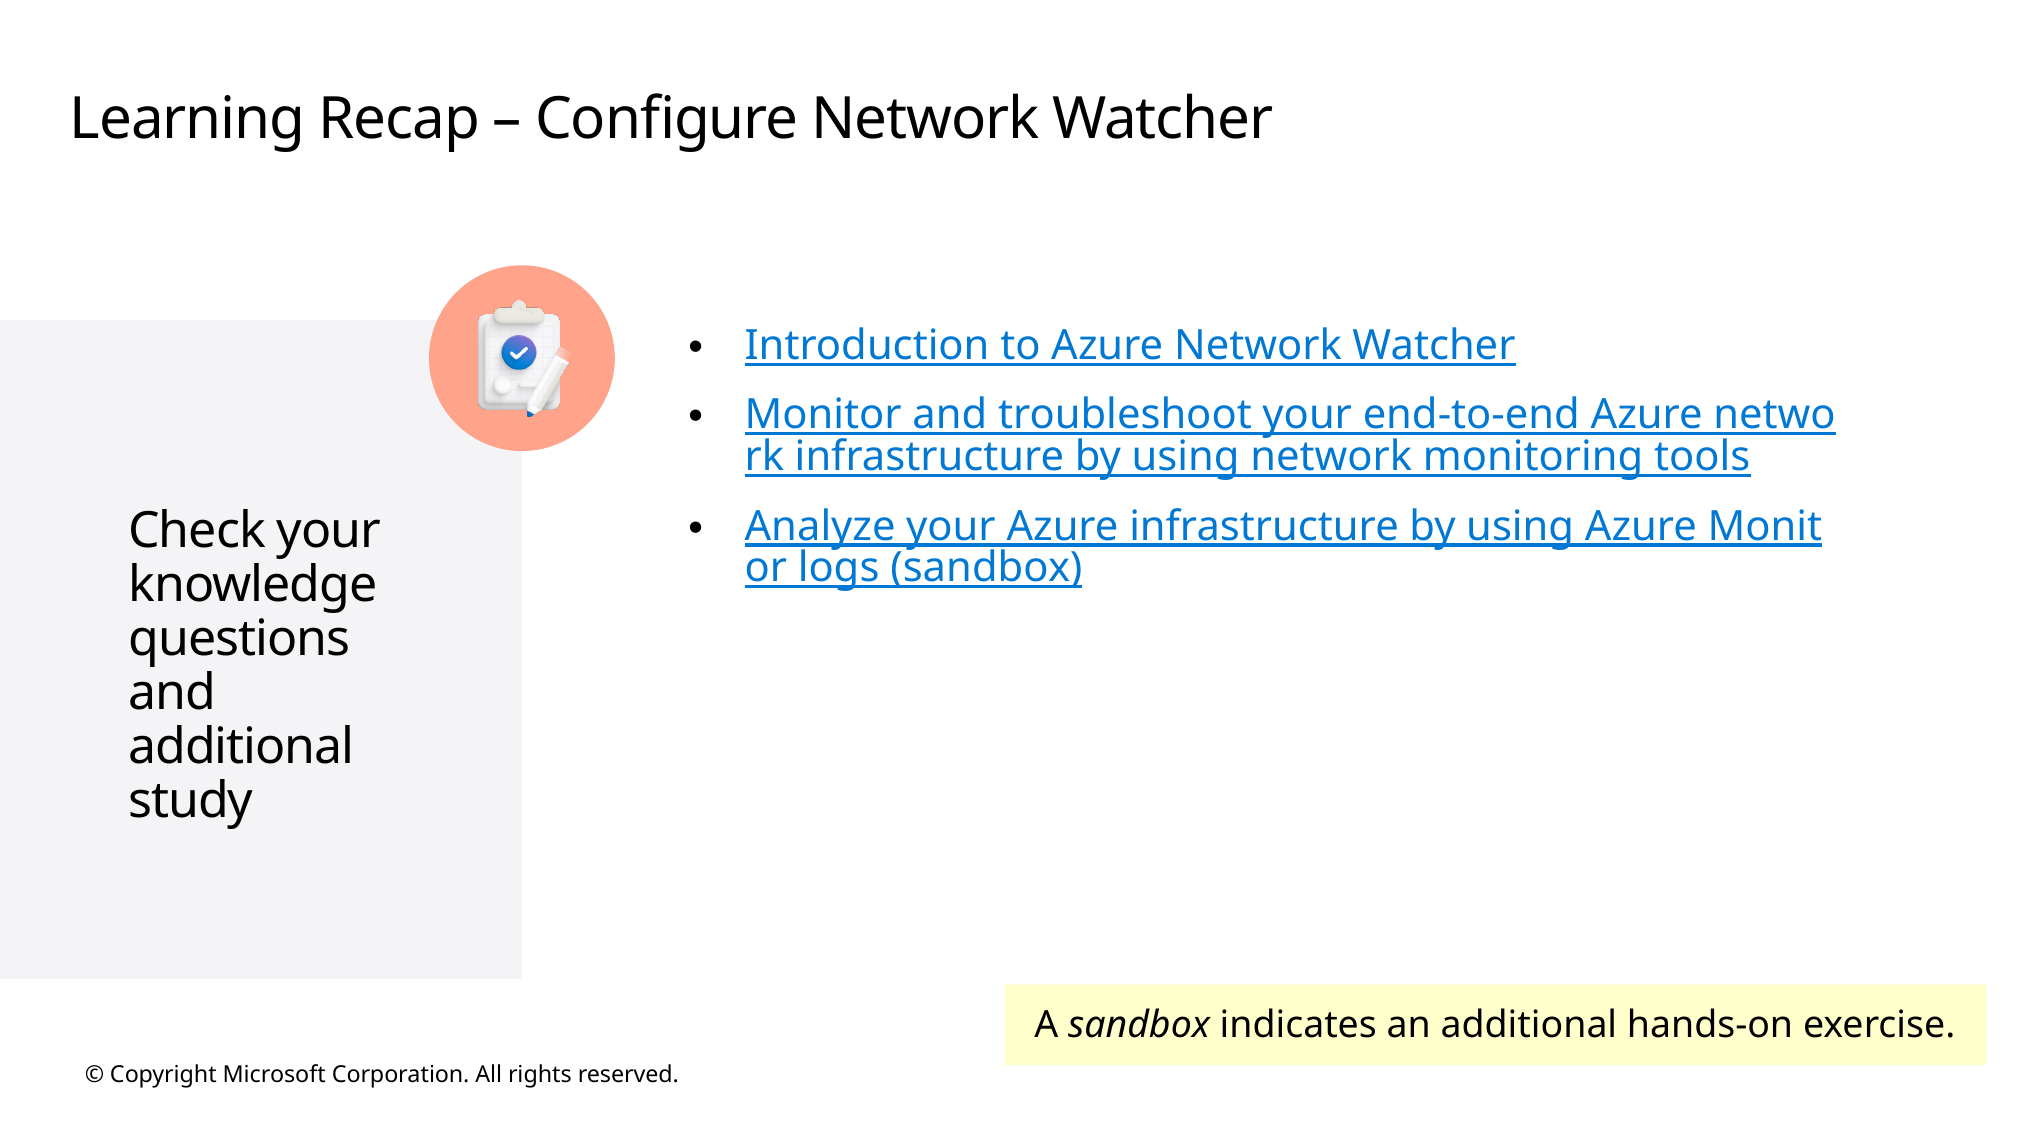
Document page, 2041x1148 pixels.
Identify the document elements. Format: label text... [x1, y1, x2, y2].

picture [463, 300, 580, 417]
text_box A sandbox indicates an additional hands-on exercise. [1004, 984, 1987, 1066]
text_box Introduction to Azure Network Watcher Monitor and troubleshoot your end-to-end Azure network infrastructure by using network monitoring tools Analyze your Azure infrastructure by using Azure Monitor logs (sandbox) [673, 310, 1857, 522]
title Learning Recap – Configure Network Watcher [70, 73, 1968, 188]
